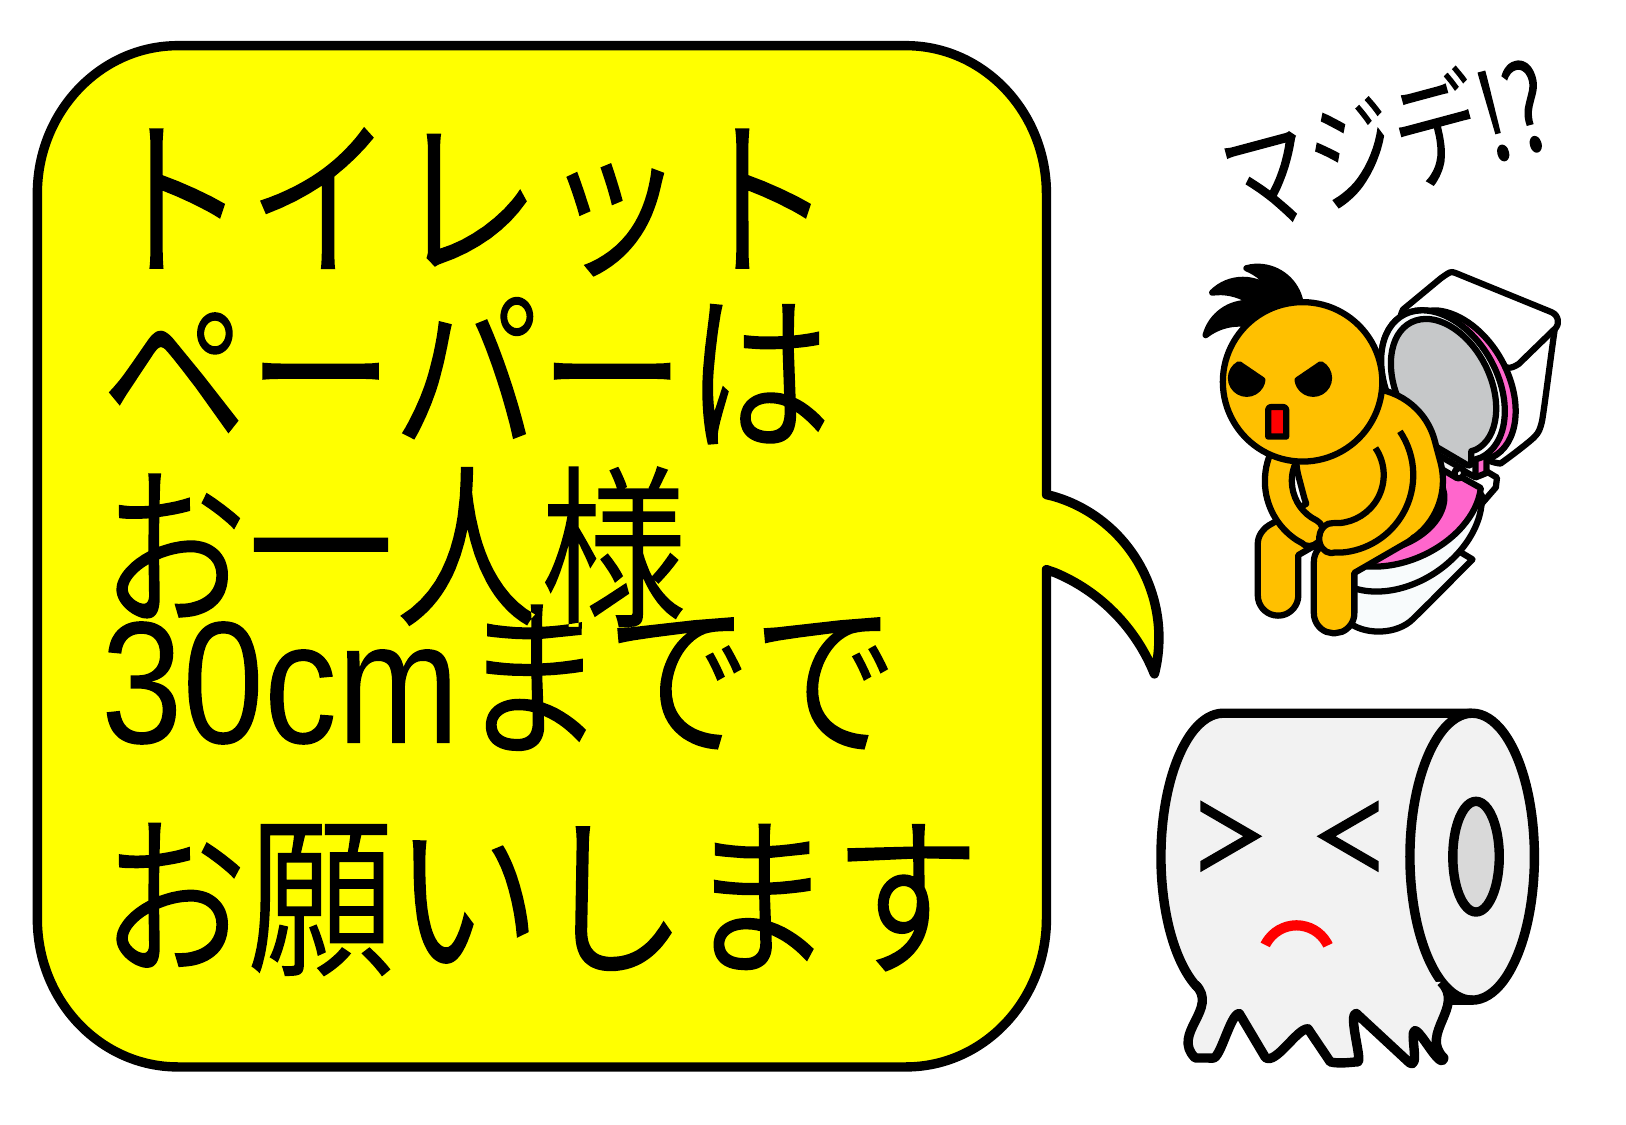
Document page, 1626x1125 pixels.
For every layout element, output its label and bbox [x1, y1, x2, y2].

text_box [37, 45, 1159, 1067]
text_box [1160, 712, 1535, 1064]
text_box [1208, 267, 1556, 617]
